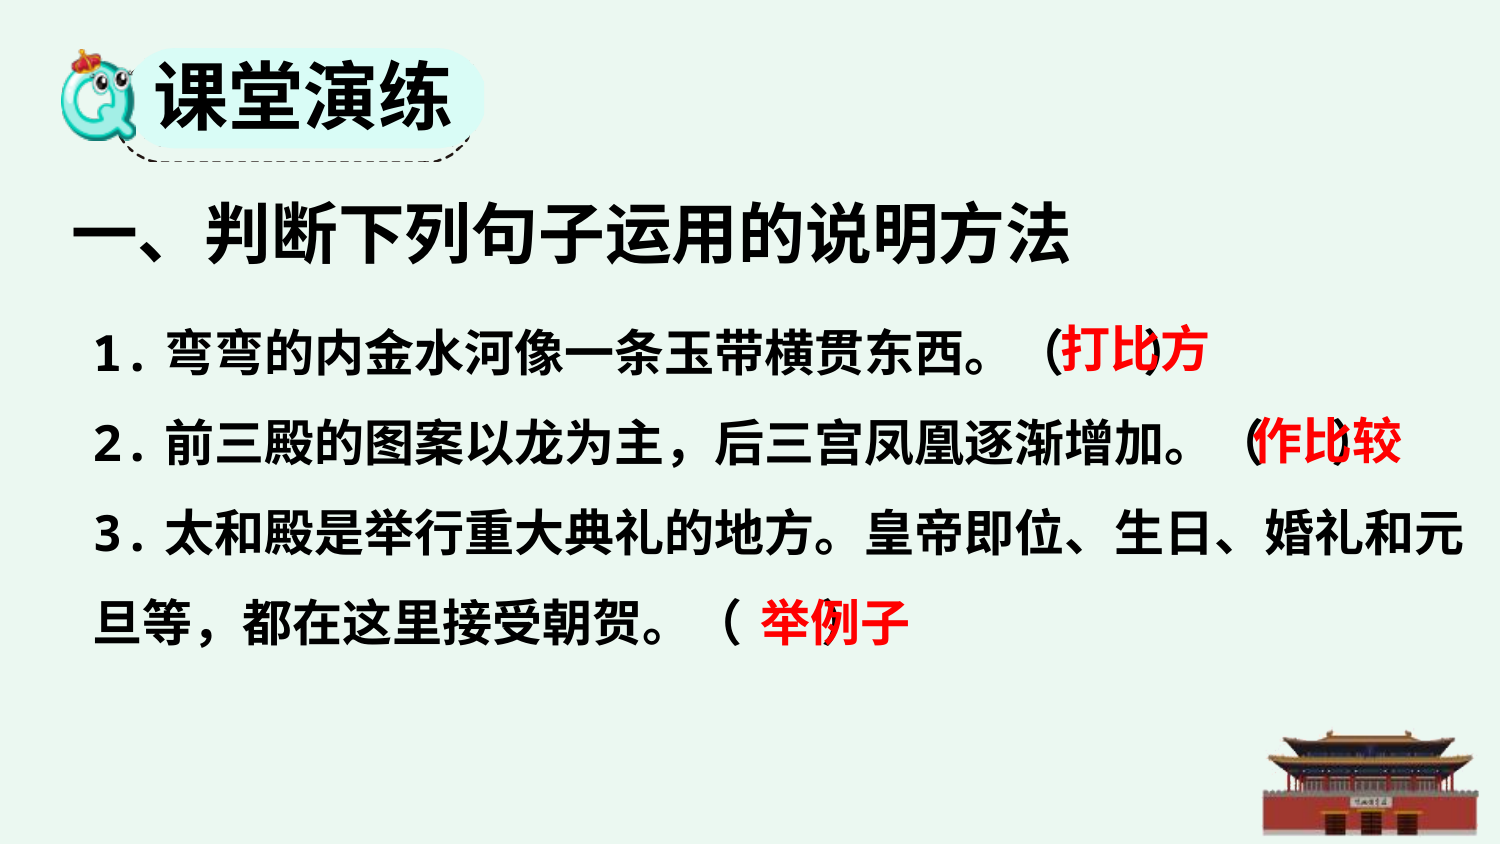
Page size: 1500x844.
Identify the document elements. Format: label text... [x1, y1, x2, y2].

text_box 1.弯弯的内金水河像一条玉带横贯东西。（ ） 2.前三殿的图案以龙为主，后三宫凤凰逐渐增加。（ ） 3.太和殿是举行重大典礼的地方。皇帝即位、生日、婚礼和元旦等，都在这里接受朝贺。（ ） [81, 285, 1500, 657]
text_box 打比方 [1045, 280, 1226, 386]
picture [1253, 725, 1484, 838]
picture [61, 48, 485, 163]
text_box 作比较 [1237, 372, 1418, 478]
text_box 课堂演练 [141, 43, 491, 145]
text_box 一、判断下列句子运用的说明方法 [56, 184, 1156, 280]
text_box 举例子 [745, 554, 926, 660]
